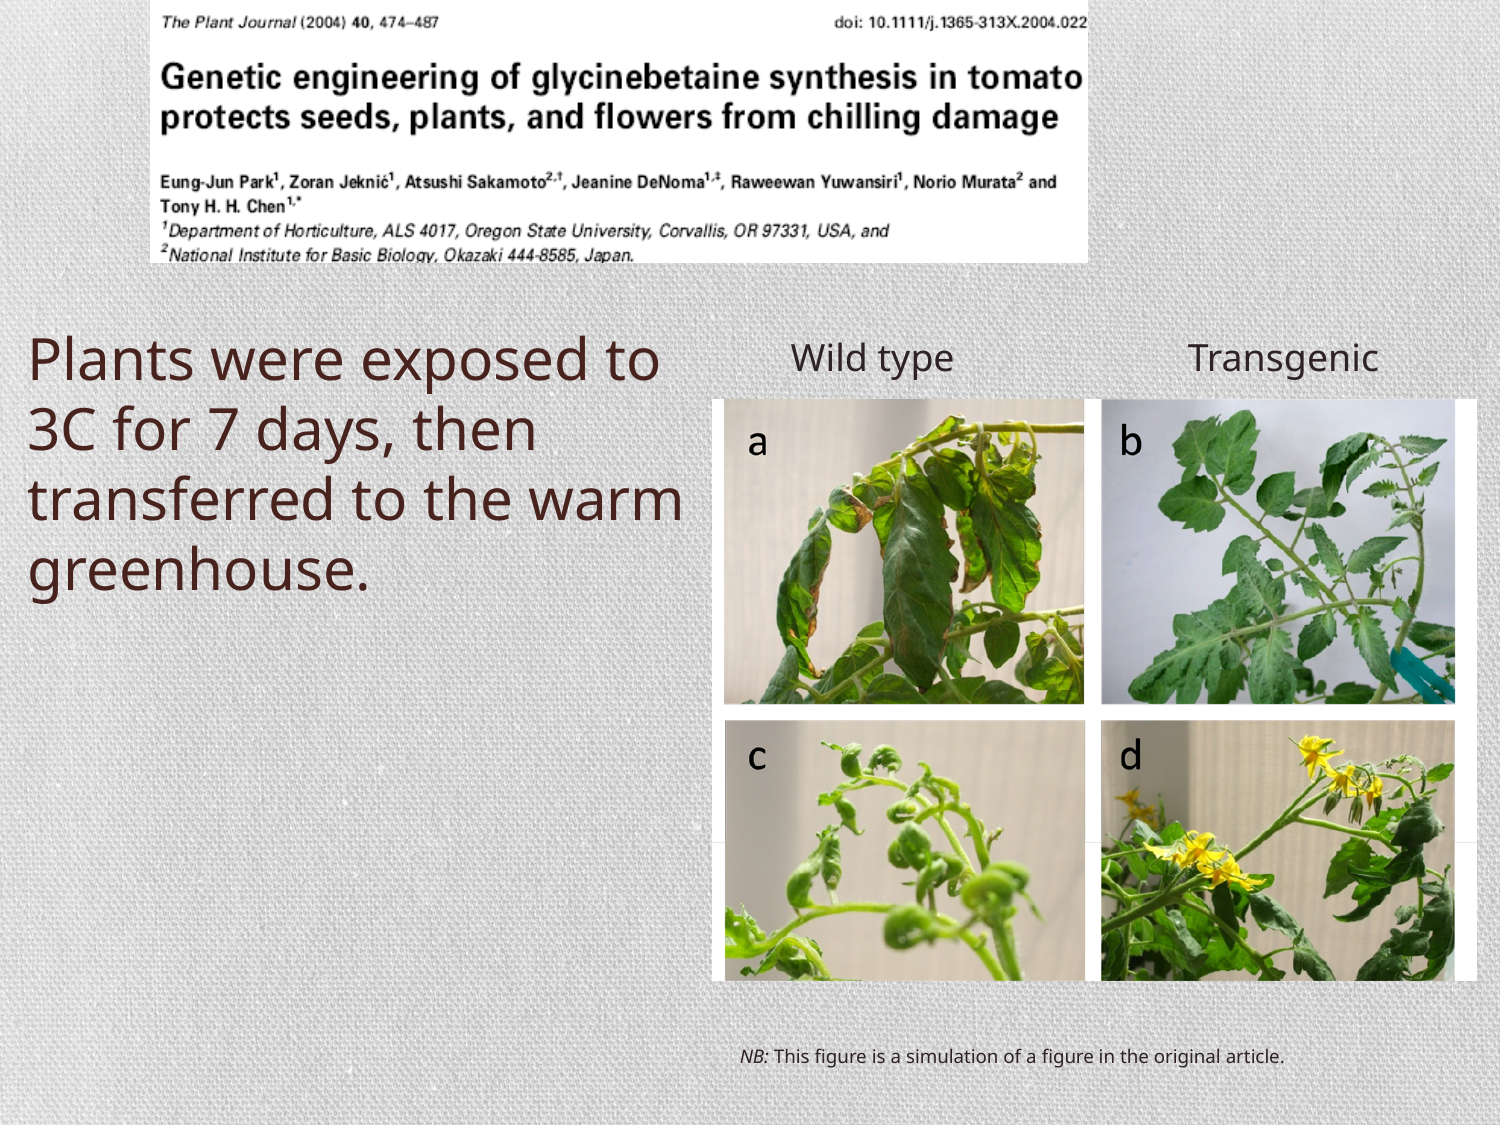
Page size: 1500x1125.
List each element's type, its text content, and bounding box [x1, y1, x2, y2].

title Plants were exposed to 3C for 7 days, then transferred to the warm greenhouse. [12, 562, 710, 750]
picture [149, 0, 1088, 263]
picture [712, 399, 1477, 982]
text_box NB: This figure is a simulation of a figure in the original article. [725, 1037, 1450, 1075]
text_box Wild type Transgenic [775, 326, 1395, 387]
